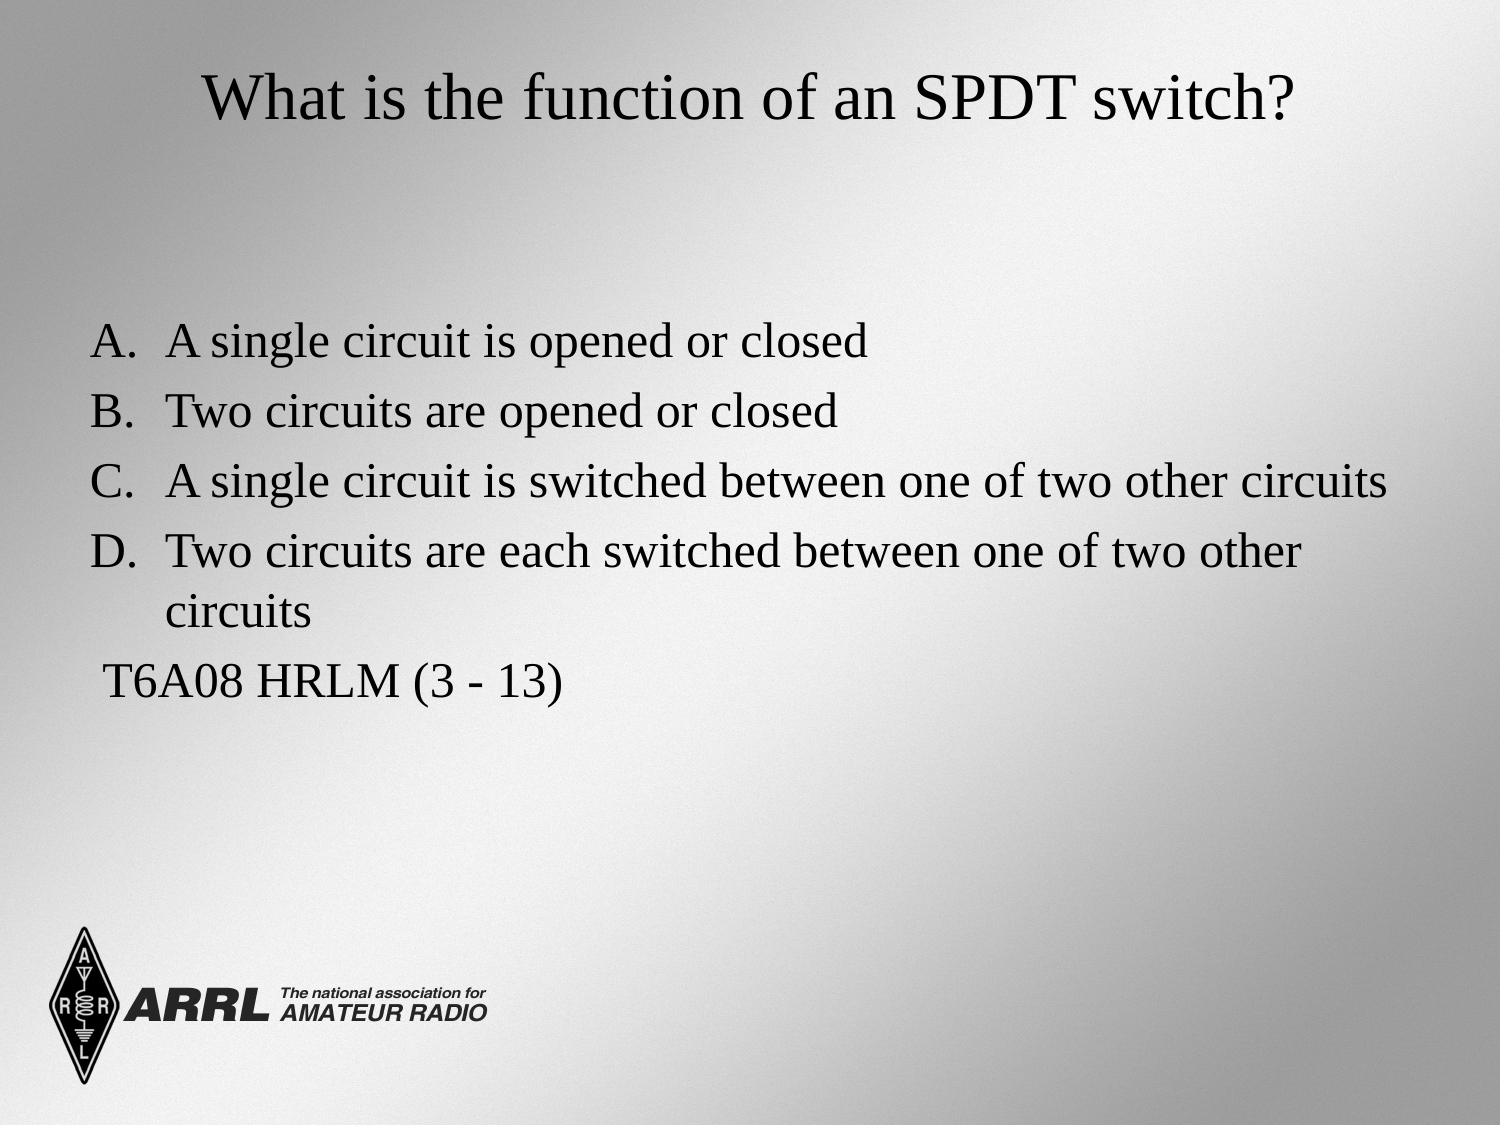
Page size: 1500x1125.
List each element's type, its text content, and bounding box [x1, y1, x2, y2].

picture [0, 0, 1500, 1125]
list A single circuit is opened or closed Two circuits are opened or closed A single circuit is switched between one of two other circuits Two circuits are each switched between one of two other circuits T6A08 HRLM (3 - 13) [75, 299, 1425, 1005]
title What is the function of an SPDT switch? [75, 45, 1425, 233]
